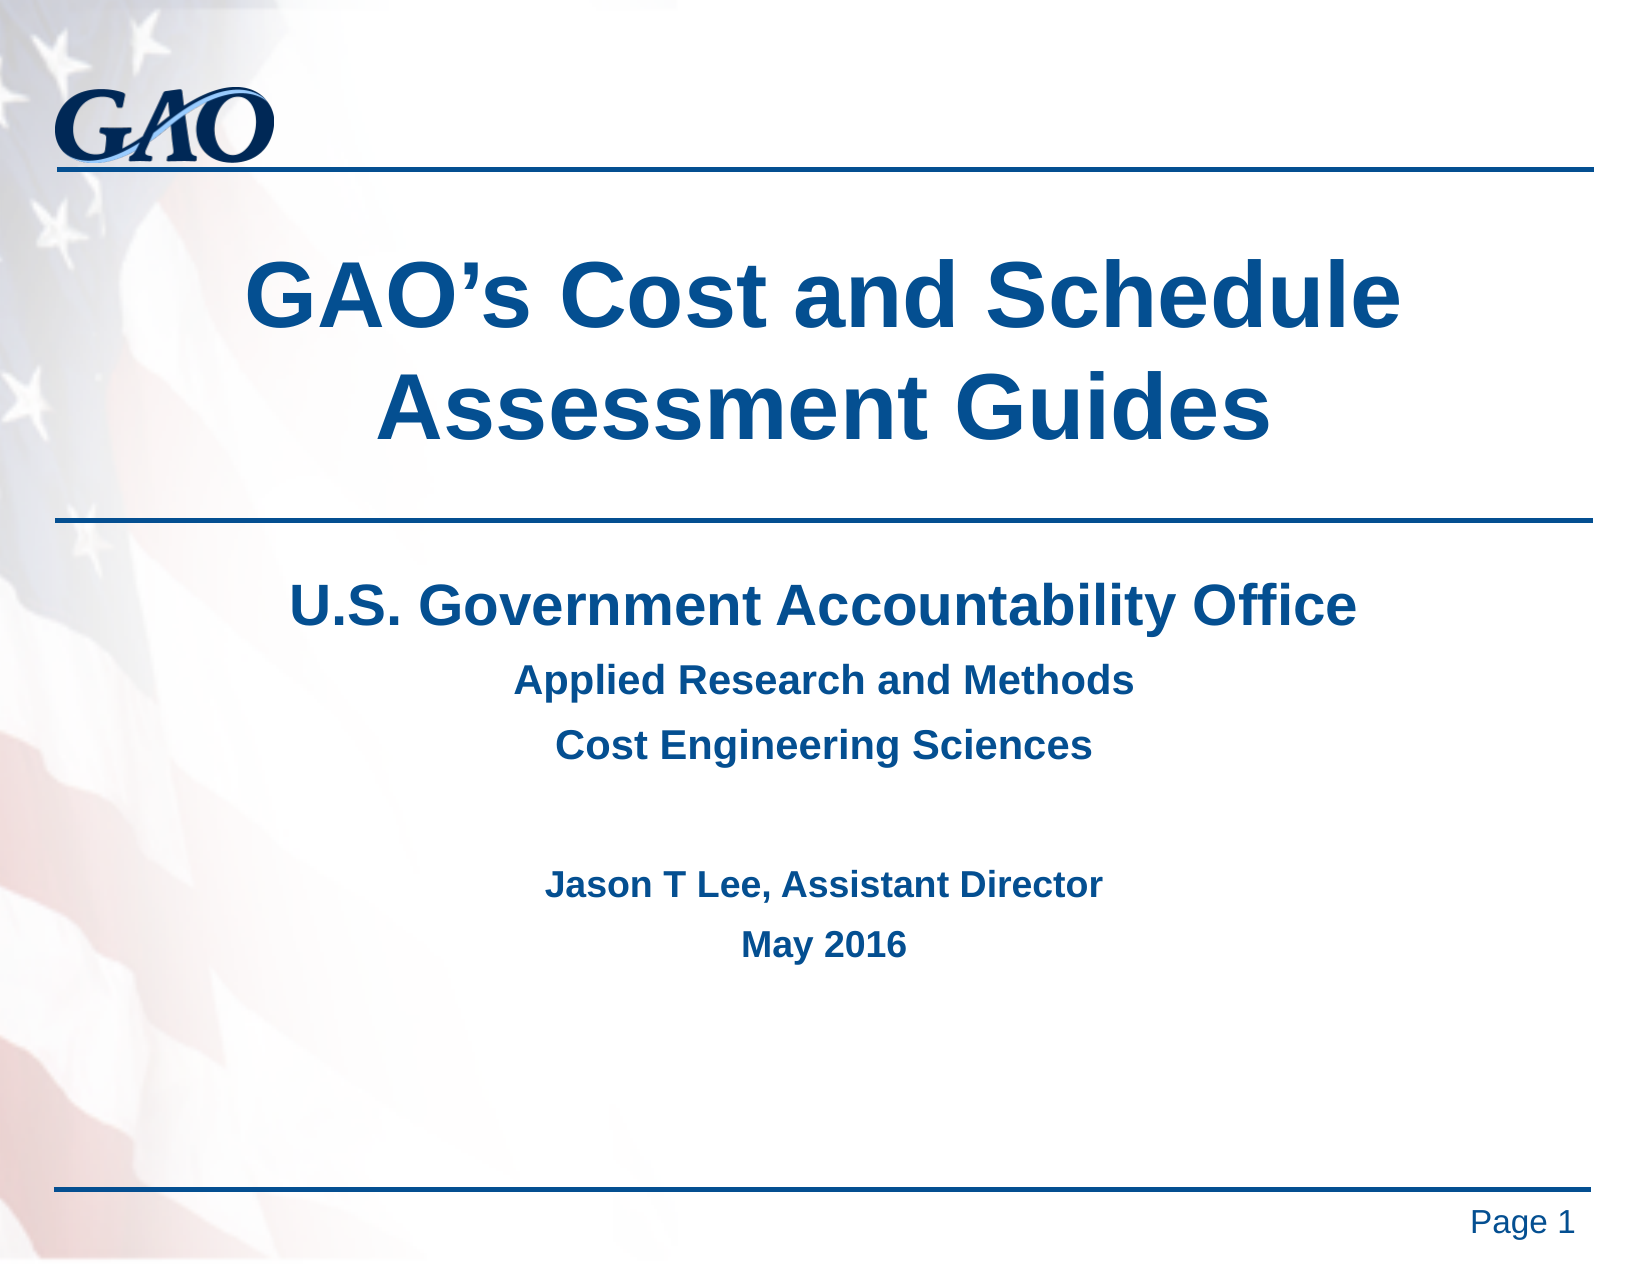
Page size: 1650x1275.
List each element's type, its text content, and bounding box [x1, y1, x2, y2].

title GAO’s Cost and Schedule Assessment Guides [55, 195, 1593, 497]
picture [0, 0, 1650, 1275]
slide_number Page 1 [1207, 1191, 1593, 1250]
subtitle U.S. Government Accountability Office Applied Research and Methods Cost Engineering Sciences Jason T Lee, Assistant Director May 2016 [55, 551, 1593, 1041]
